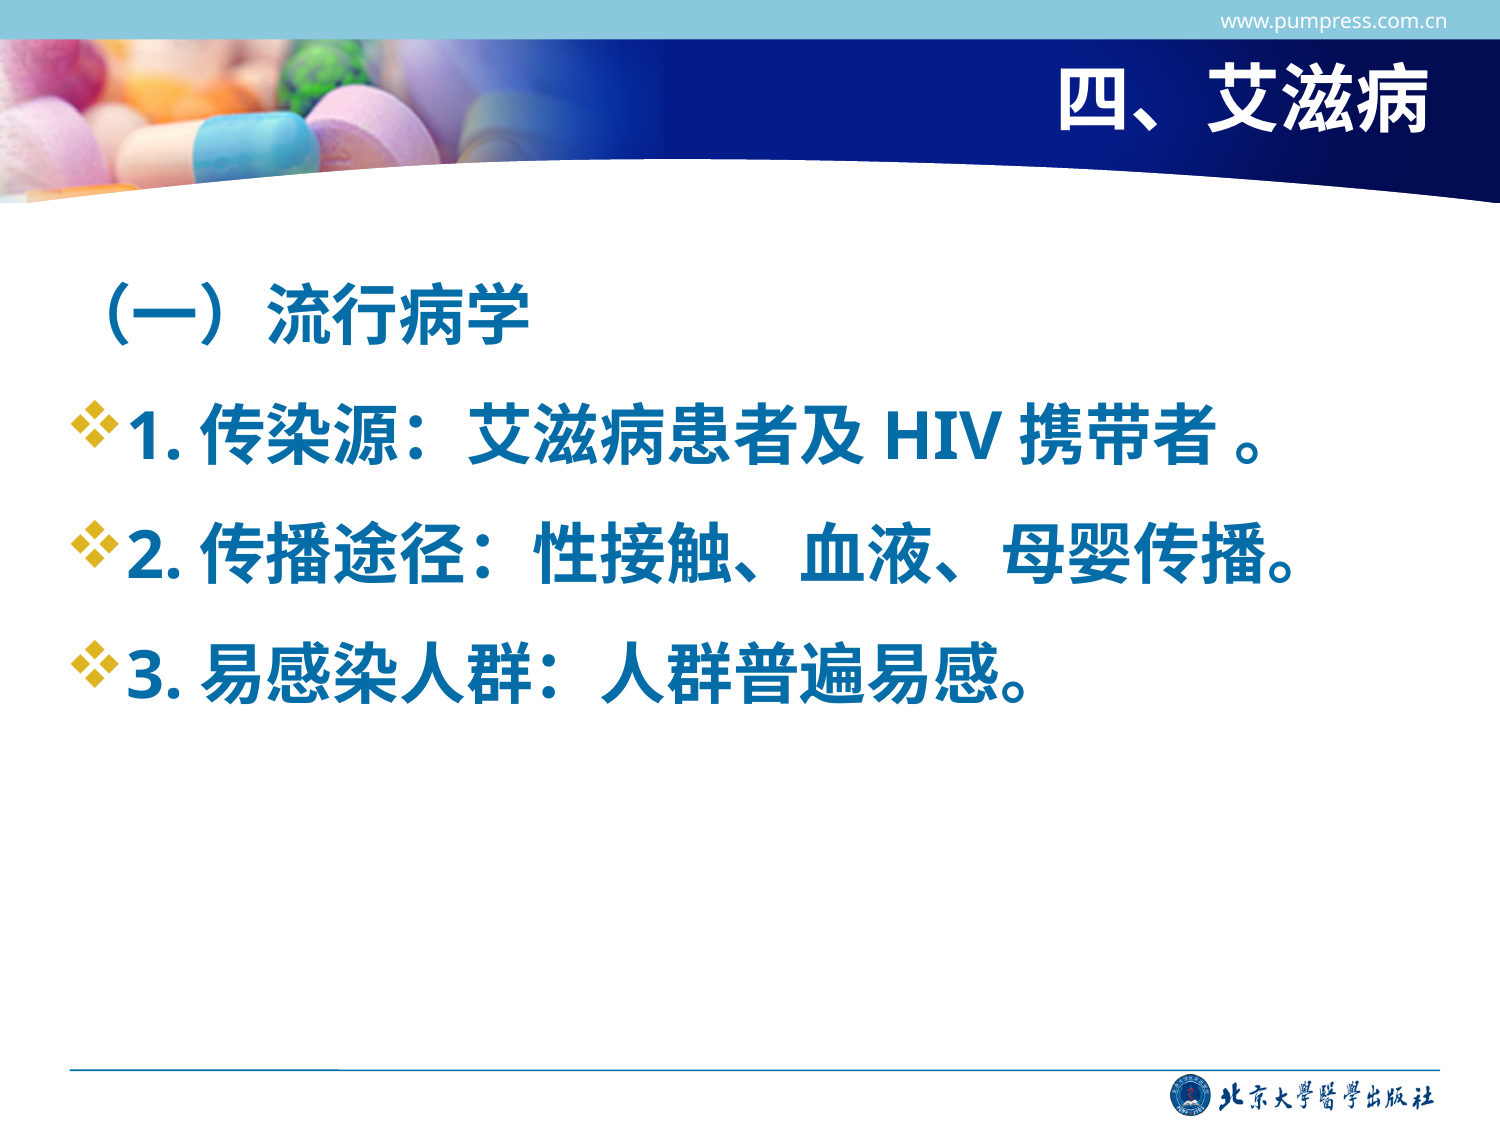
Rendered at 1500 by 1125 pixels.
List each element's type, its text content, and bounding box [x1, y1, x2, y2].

title 四、艾滋病 [137, 49, 1463, 143]
list （一）流行病学 1.传染源：艾滋病患者及HIV携带者 。 2.传播途径：性接触、血液、母婴传播。 3.易感染人群：人群普遍易感。 [49, 224, 1463, 1026]
picture [0, 40, 1500, 203]
text_box www.pumpress.com.cn [1024, 0, 1463, 38]
picture [1170, 1074, 1436, 1118]
